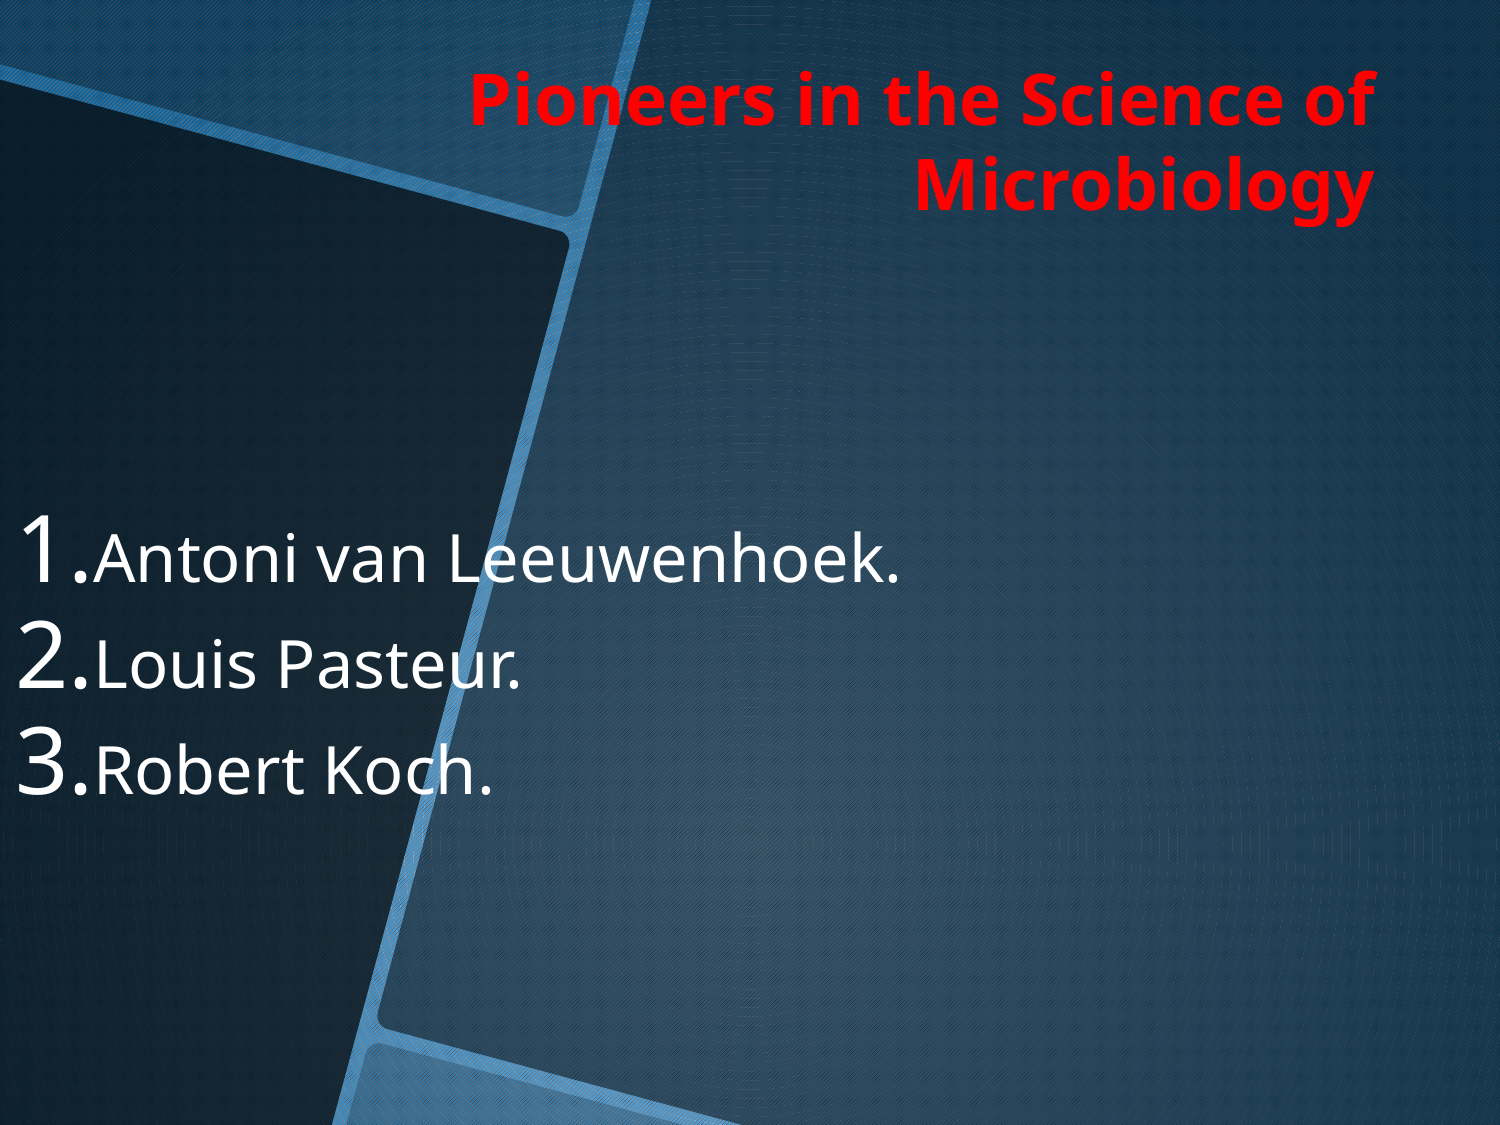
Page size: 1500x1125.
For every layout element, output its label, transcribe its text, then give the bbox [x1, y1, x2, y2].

title Pioneers in the Science of Microbiology [0, 45, 1391, 233]
list Antoni van Leeuwenhoek. Louis Pasteur. Robert Koch. [0, 262, 1391, 1050]
